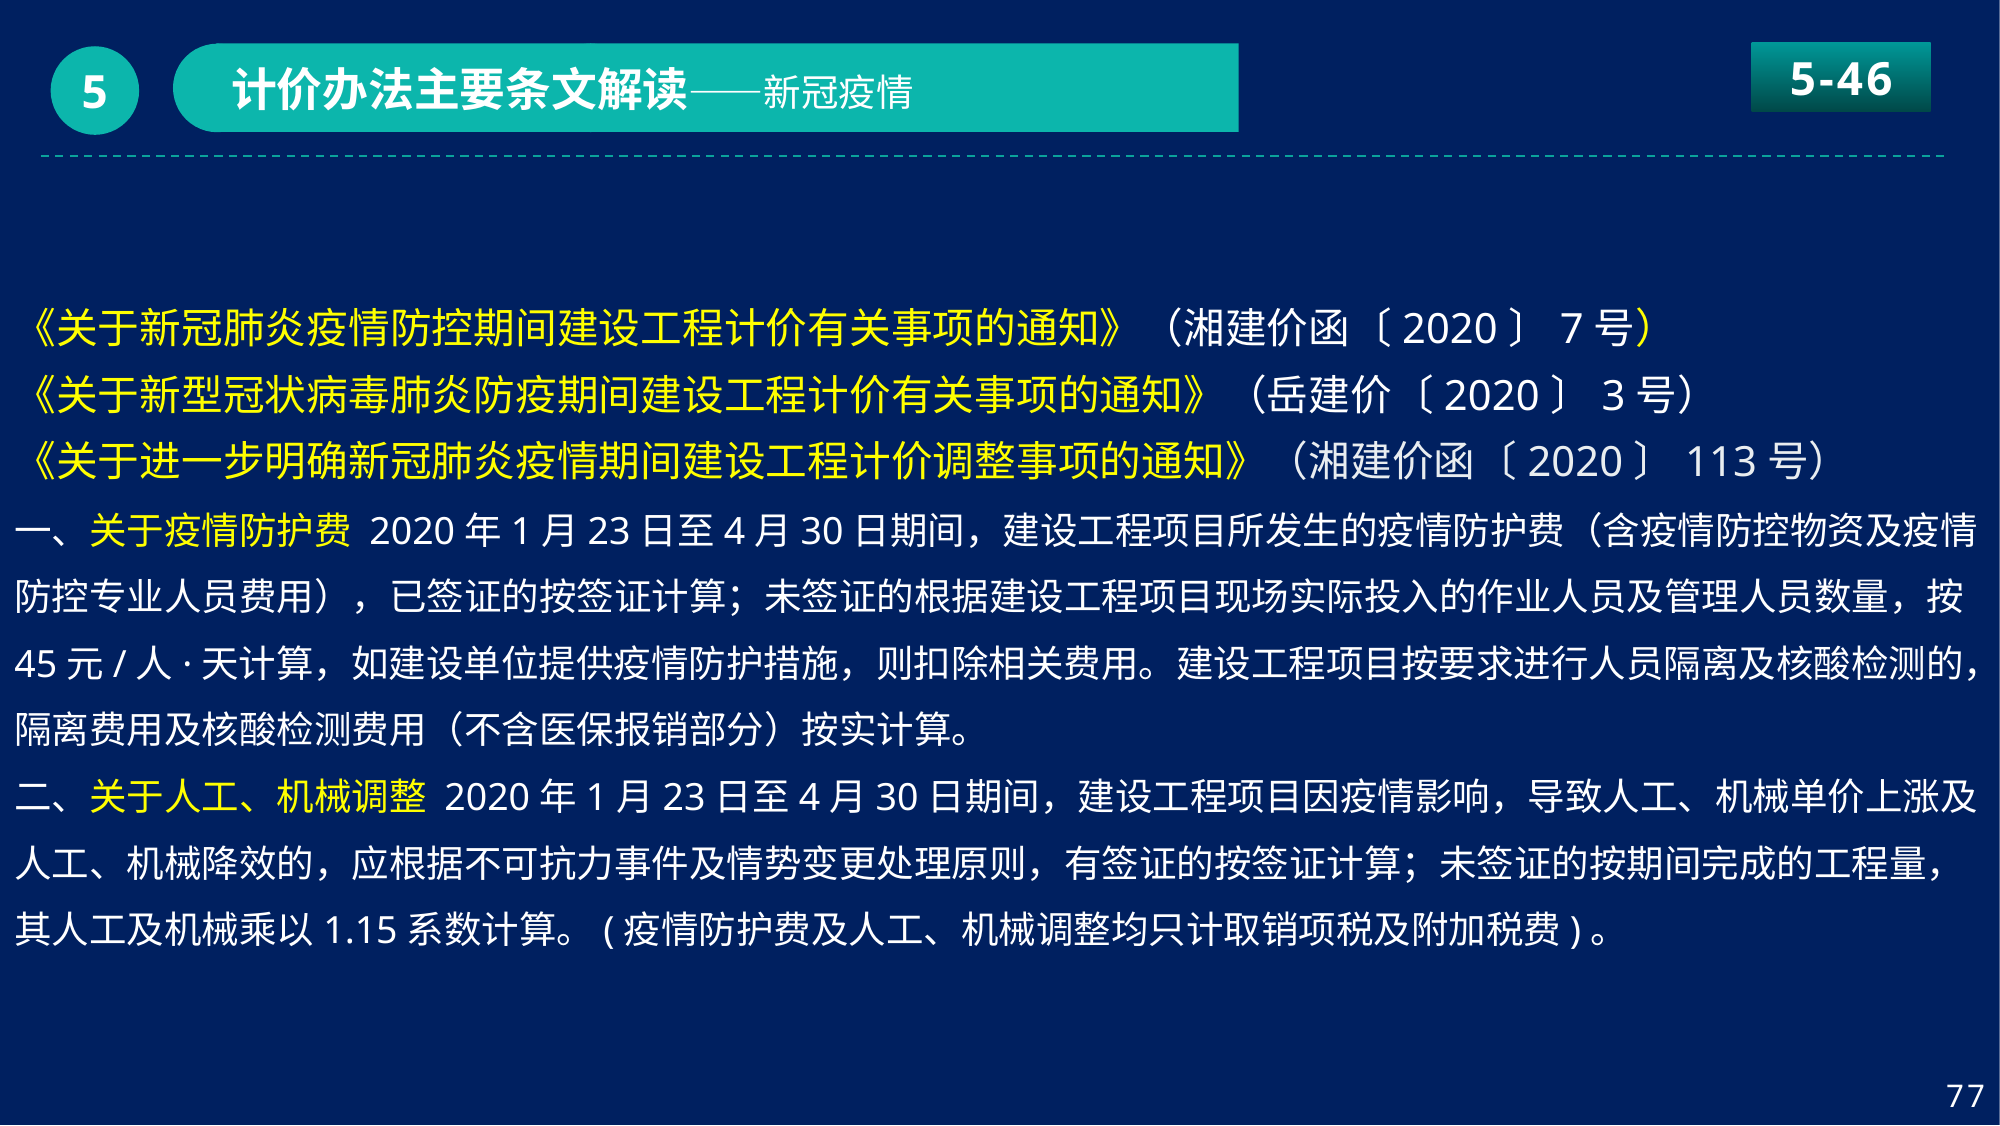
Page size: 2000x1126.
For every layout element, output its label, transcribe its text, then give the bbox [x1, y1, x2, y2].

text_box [40, 43, 1950, 157]
text_box 《关于新冠肺炎疫情防控期间建设工程计价有关事项的通知》（湘建价函〔2020〕7号） 《关于新型冠状病毒肺炎防疫期间建设工程计价有关事项的通知》（岳建价〔2020〕3号） 《关于进一步明确新冠肺炎疫情期间建设工程计价调整事项的通知》（湘建价函〔2020〕113号） 一、关于疫情防护费 2020年1月23日至4月30日期间，建设工程项目所发生的疫情防护费（含疫情防控物资及疫情防控专业人员费用），已签证的按签证计算；未签证的根据建设工程项目现场实际投入的作业人员及管理人员数量，按45元/人·天计算，如建设单位提供疫情防护措施，则扣除相关费用。建设工程项目按要求进行人员隔离及核酸检测的，隔离费用及核酸检测费用（不含医保报销部分）按实计算。 二、关于人工、机械调整 2020年1月23日至4月30日期间，建设工程项目因疫情影响，导致人工、机械单价上涨及人工、机械降效的，应根据不可抗力事件及情势变更处理原则，有签证的按签证计算；未签证的按期间完成的工程量，其人工及机械乘以1.15系数计算。(疫情防护费及人工、机械调整均只计取销项税及附加税费)。 [0, 278, 2000, 959]
text_box 77 [1905, 1065, 2000, 1126]
